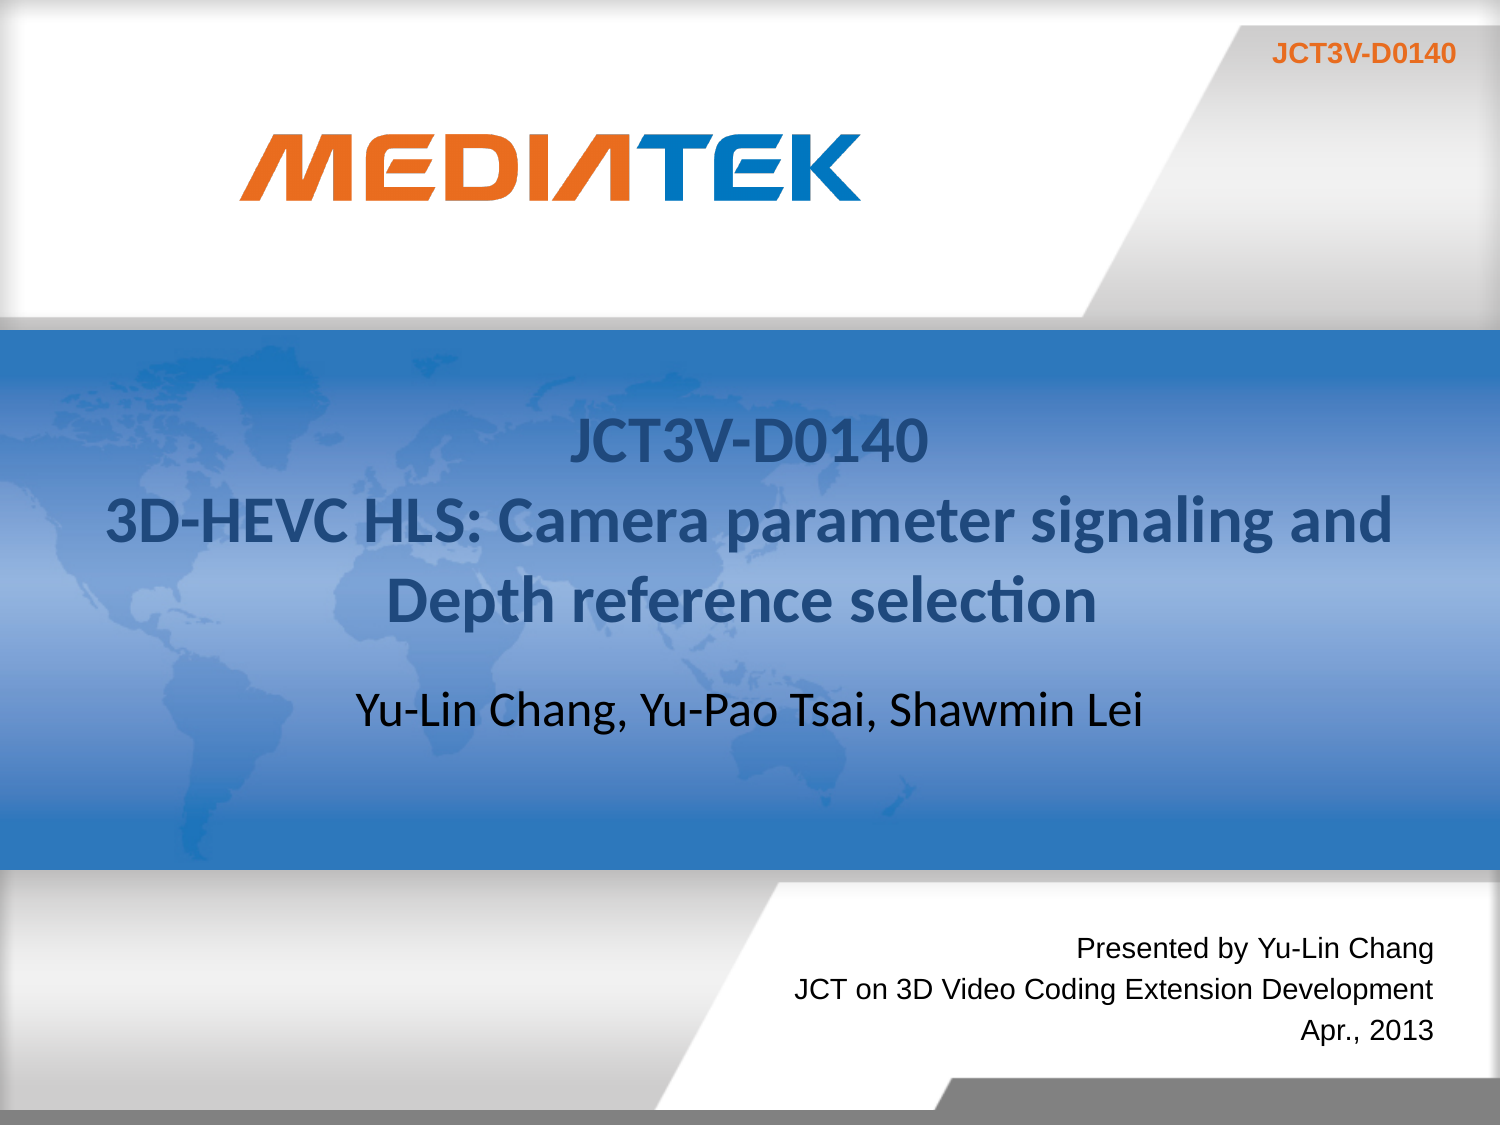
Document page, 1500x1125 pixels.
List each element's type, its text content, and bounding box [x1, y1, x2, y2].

subtitle Yu-Lin Chang, Yu-Pao Tsai, Shawmin Lei [50, 669, 1450, 871]
text_box Presented by Yu-Lin Chang JCT on 3D Video Coding Extension Development Apr., 2013 [690, 922, 1450, 1054]
picture [0, 0, 1500, 1125]
title JCT3V-D0140 3D-HEVC HLS: Camera parameter signaling and Depth reference selection [50, 396, 1450, 634]
